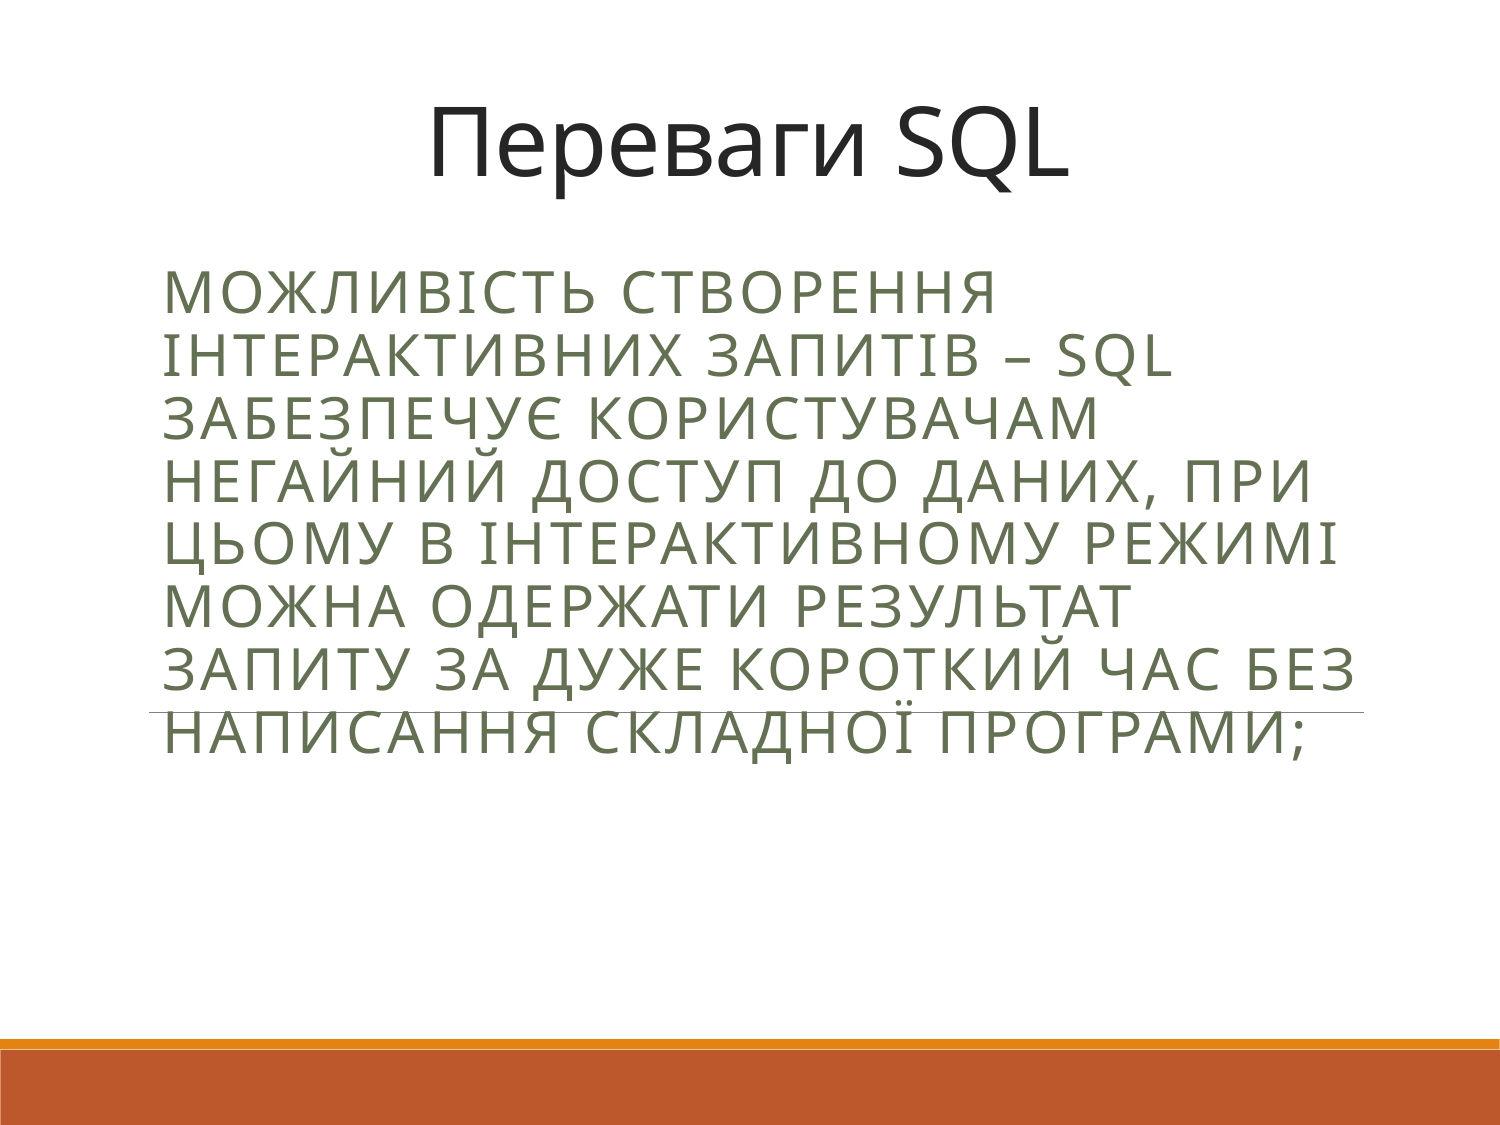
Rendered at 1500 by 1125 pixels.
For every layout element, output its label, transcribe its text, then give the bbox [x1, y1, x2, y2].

title Переваги SQL [112, 90, 1385, 204]
list можливість створення інтерактивних запитів – SQL забезпечує користувачам негайний доступ до даних, при цьому в інтерактивному режимі можна одержати результат запиту за дуже короткий час без написання складної програми; [147, 255, 1417, 988]
